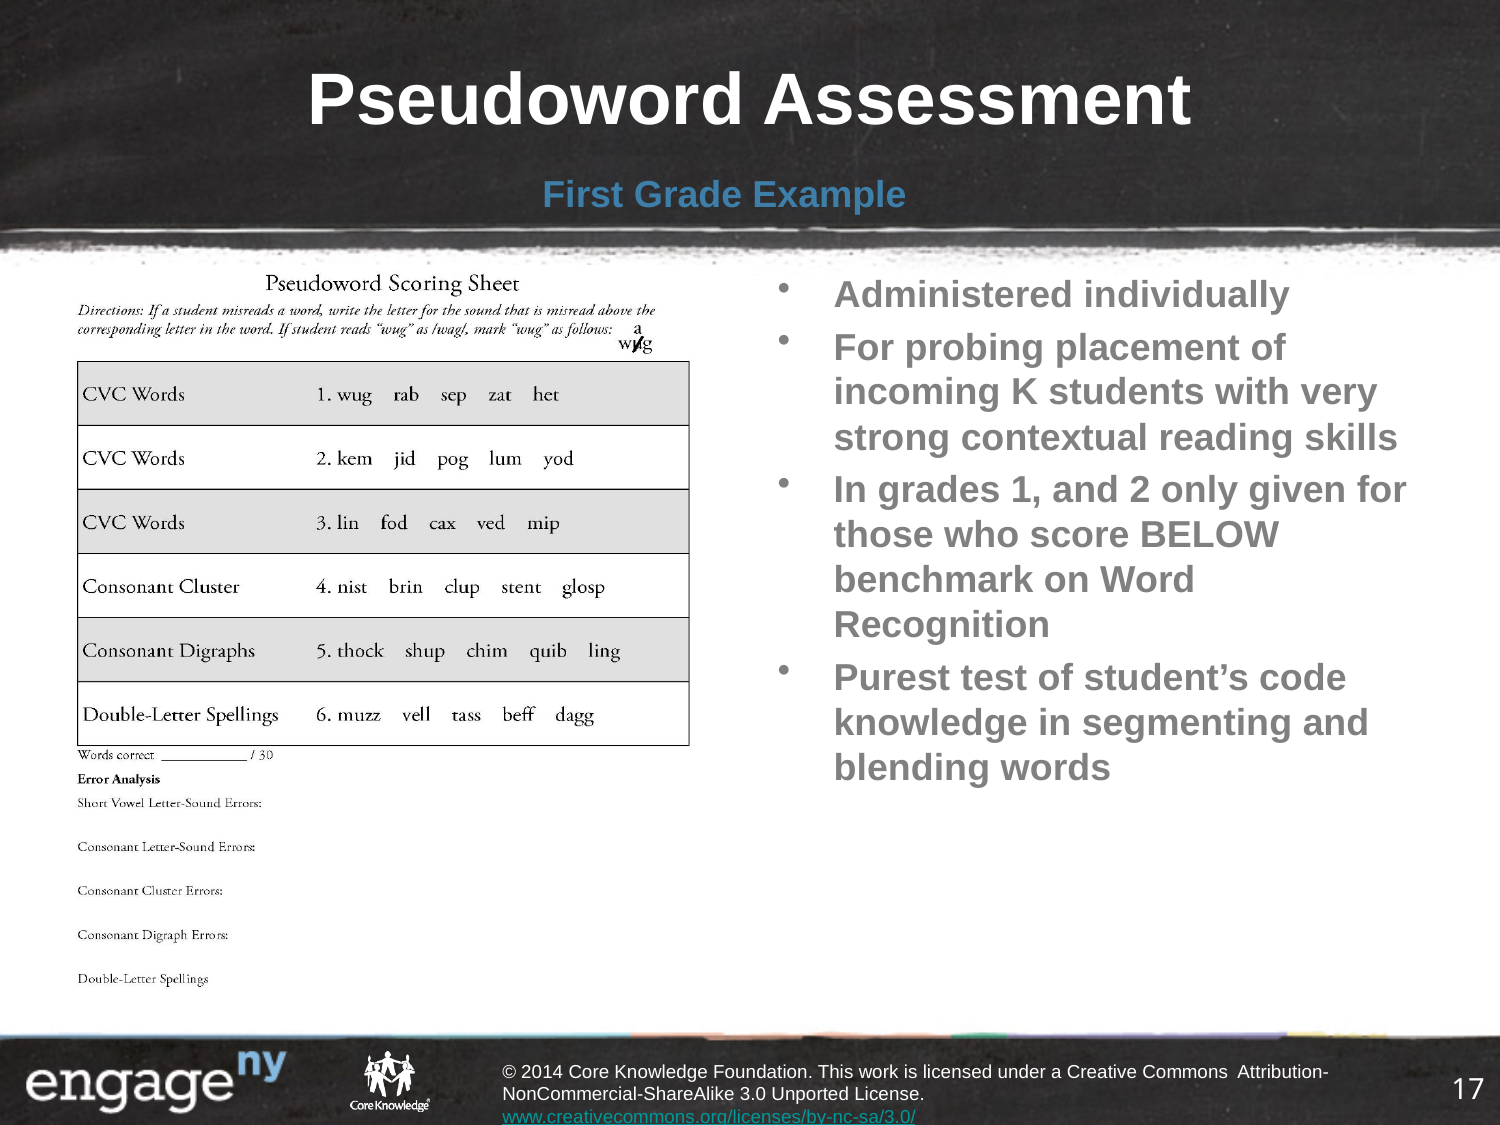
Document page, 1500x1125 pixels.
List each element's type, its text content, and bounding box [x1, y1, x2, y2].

list Administered individually For probing placement of incoming K students with very strong contextual reading skills In grades 1, and 2 only given for those who score BELOW benchmark on Word Recognition Purest test of student’s code knowledge in segmenting and blending words [762, 262, 1425, 1005]
title Pseudoword Assessment [75, 45, 1425, 233]
picture [0, 0, 1500, 994]
picture [0, 1003, 1500, 1125]
text_box First Grade Example [527, 162, 975, 223]
slide_number 17 [1237, 1062, 1500, 1113]
